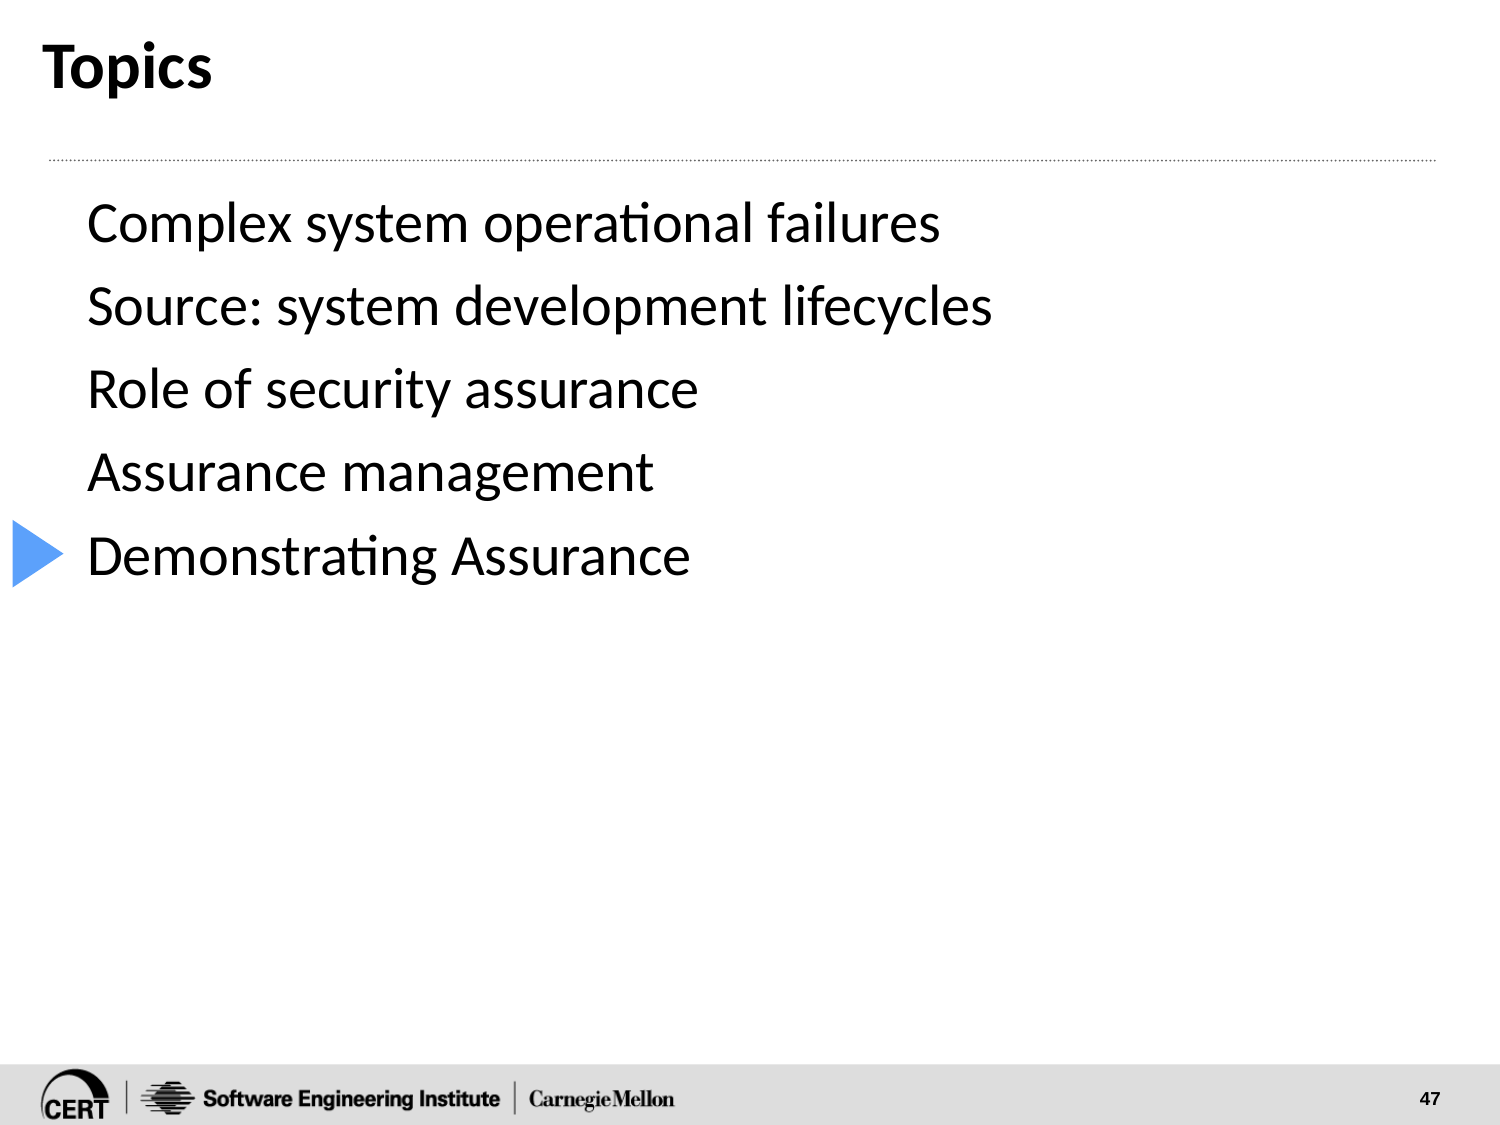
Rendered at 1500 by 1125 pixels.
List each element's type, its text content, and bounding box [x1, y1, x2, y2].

text_box [12, 519, 64, 588]
list Complex system operational failures Source: system development lifecycles Role of security assurance Assurance management Demonstrating Assurance [49, 187, 1438, 1025]
title Topics [42, 37, 1434, 155]
picture [24, 1065, 688, 1125]
